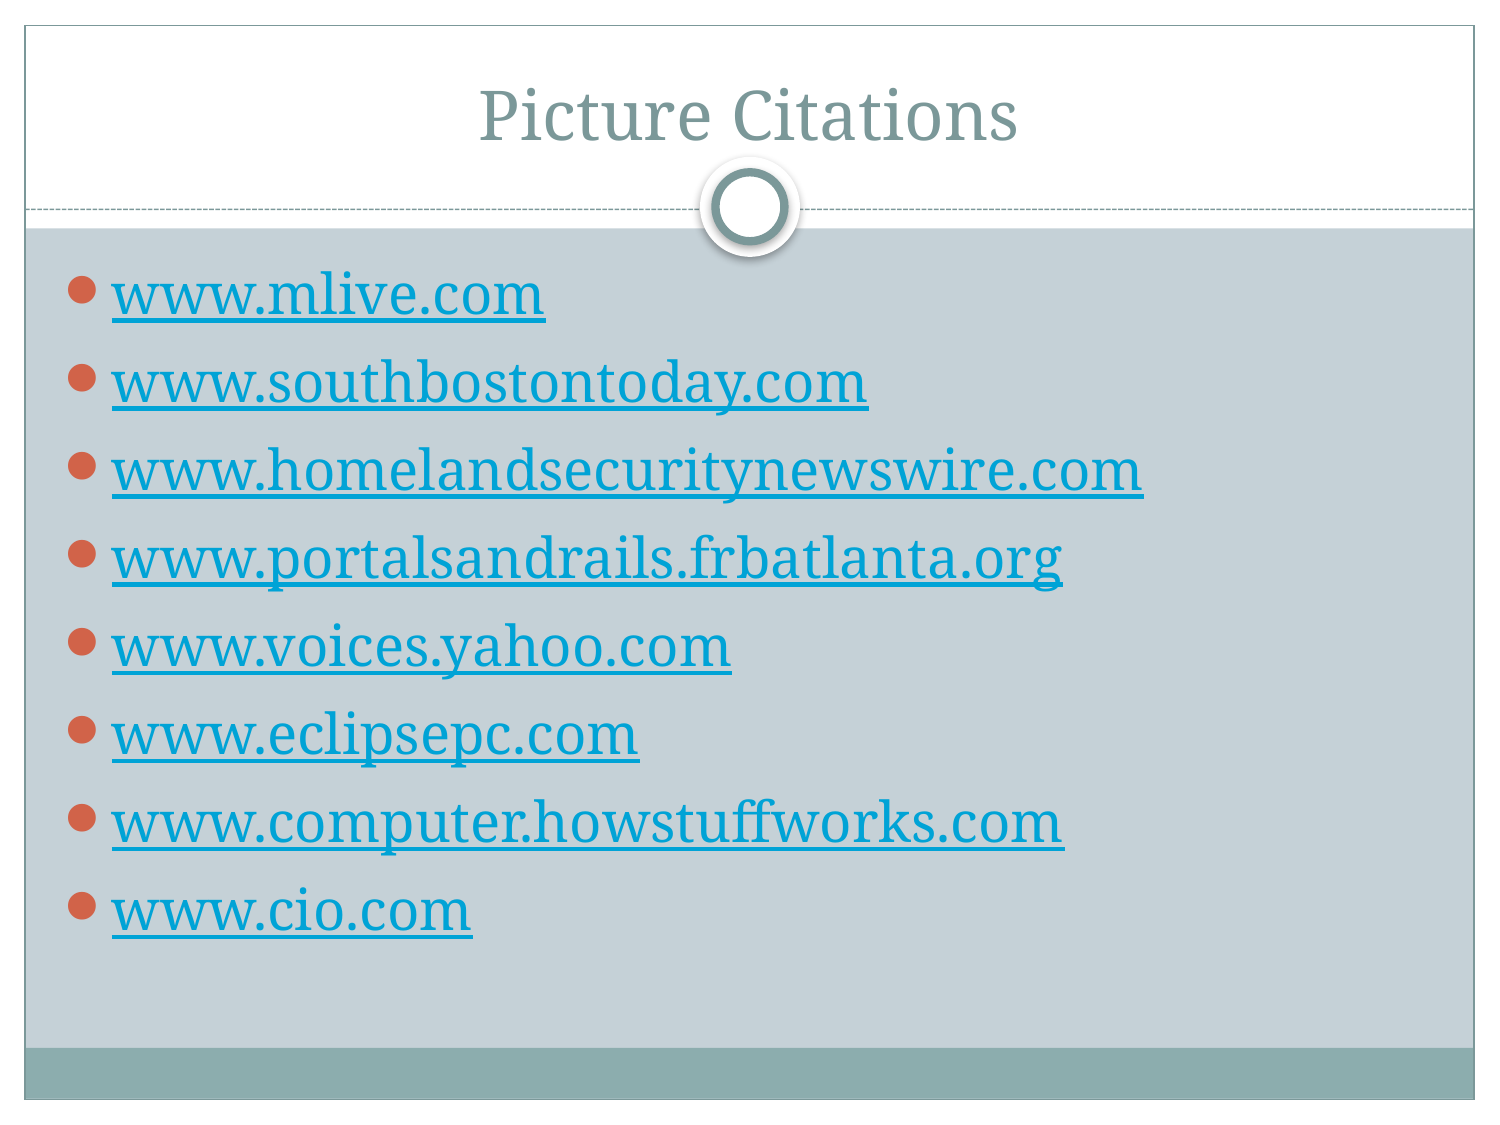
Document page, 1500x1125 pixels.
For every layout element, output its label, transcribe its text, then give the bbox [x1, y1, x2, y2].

list www.mlive.com www.southbostontoday.com www.homelandsecuritynewswire.com www.portalsandrails.frbatlanta.org www.voices.yahoo.com www.eclipsepc.com www.computer.howstuffworks.com www.cio.com [49, 250, 1445, 1001]
title Picture Citations [49, 37, 1450, 162]
